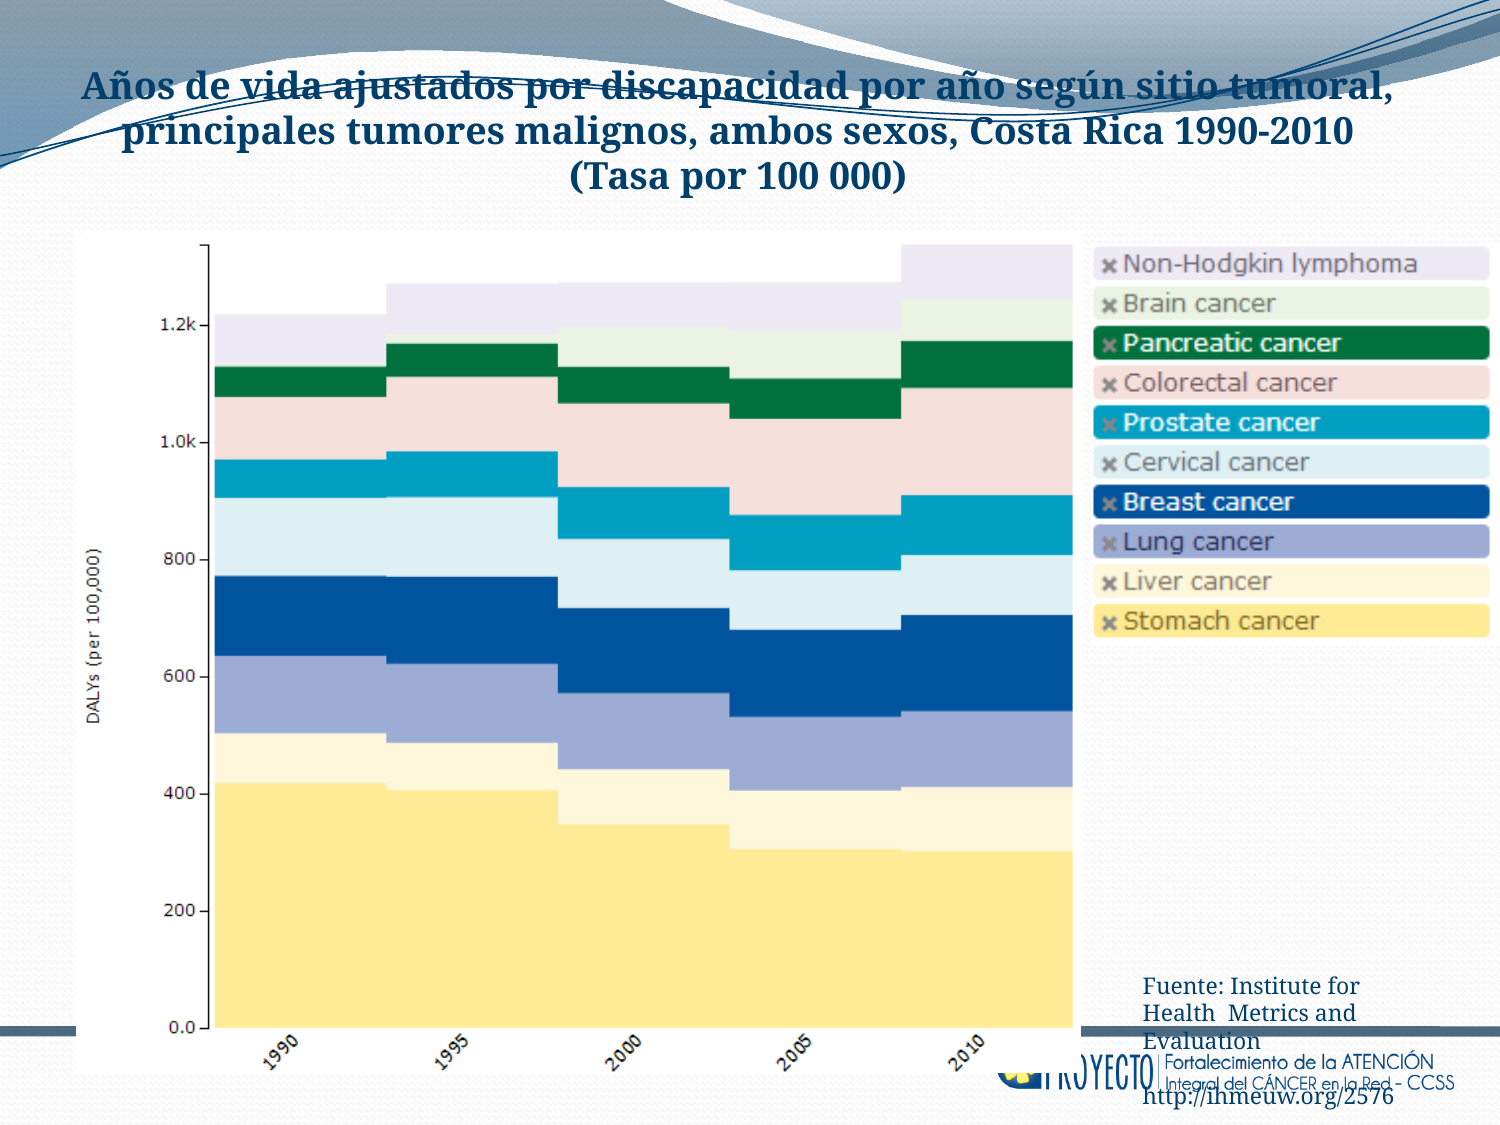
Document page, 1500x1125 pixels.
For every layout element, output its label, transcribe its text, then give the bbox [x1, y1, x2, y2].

text_box Años de vida ajustados por discapacidad por año según sitio tumoral, principales tumores malignos, ambos sexos, Costa Rica 1990-2010 (Tasa por 100 000) [53, 54, 1424, 245]
picture [1092, 243, 1500, 646]
text_box Fuente: Institute for Health Metrics and Evaluation http://ihmeuw.org/2576 [1128, 964, 1412, 1117]
picture [1412, 1042, 1454, 1092]
picture [76, 231, 1081, 1073]
picture [996, 1042, 1128, 1092]
